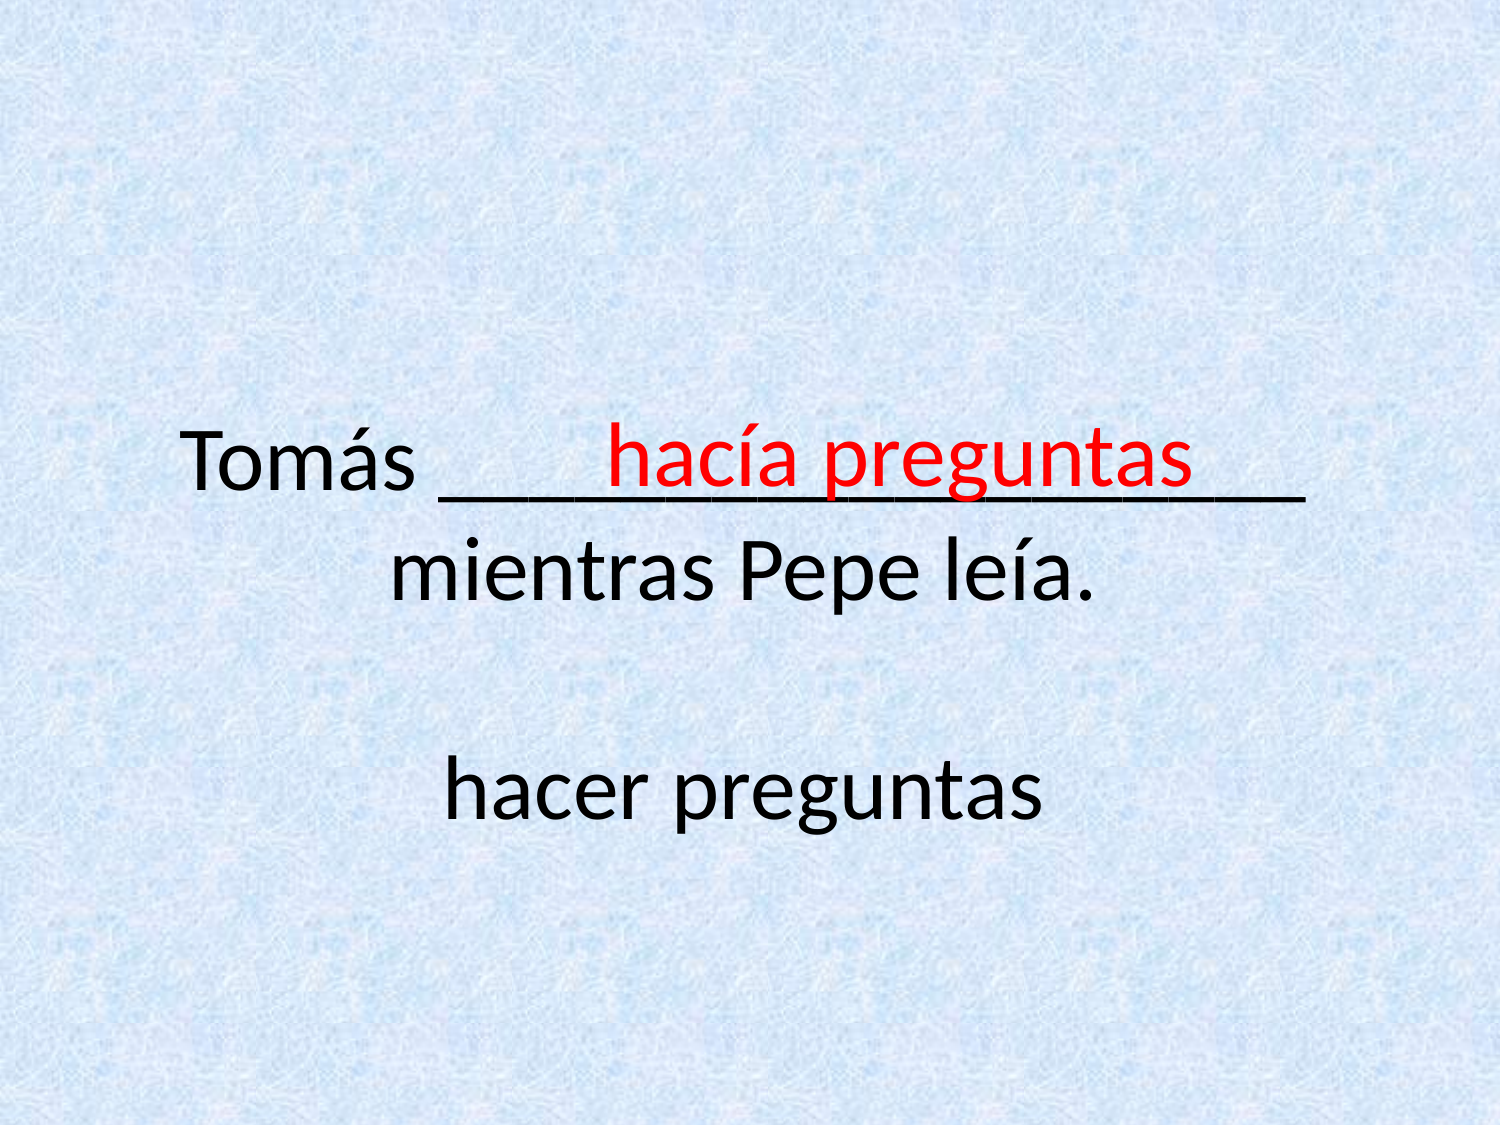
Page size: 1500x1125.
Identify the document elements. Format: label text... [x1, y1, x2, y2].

picture [0, 0, 1500, 1125]
subtitle hacía preguntas [487, 387, 1313, 476]
title Tomás ___________________ mientras Pepe leía. hacer preguntas [12, 349, 1476, 888]
